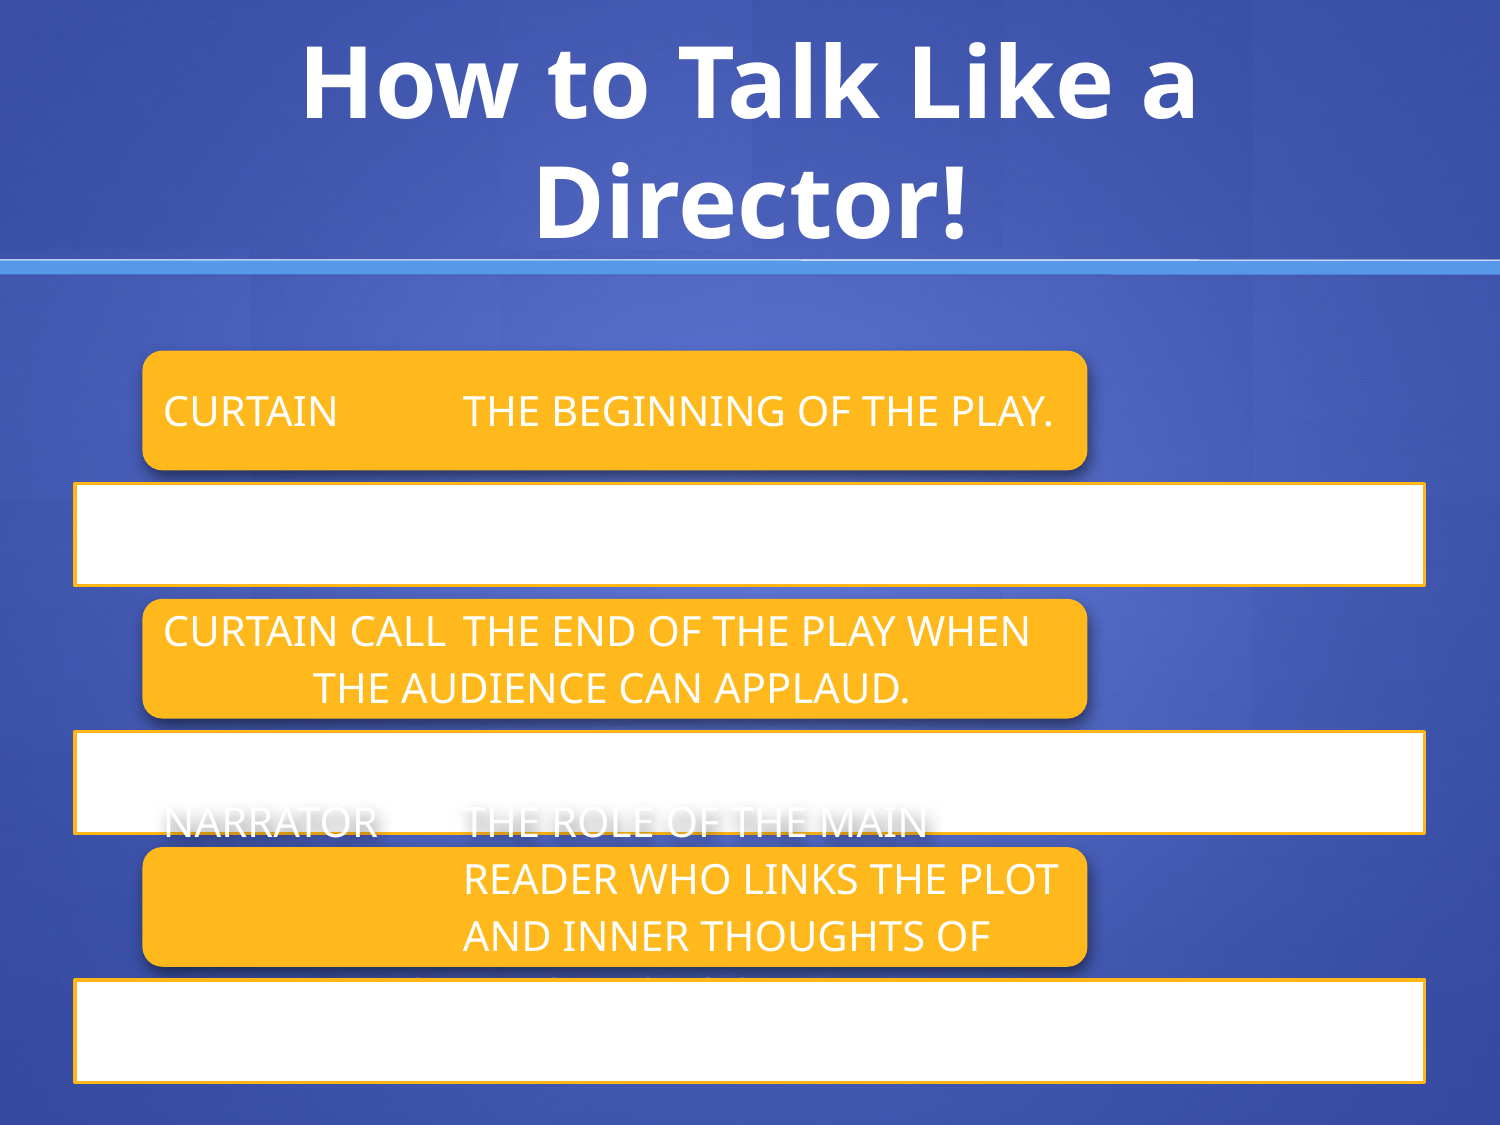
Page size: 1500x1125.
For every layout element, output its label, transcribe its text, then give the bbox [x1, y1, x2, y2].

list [73, 336, 1426, 1084]
title How to Talk Like a Director! [75, 45, 1425, 233]
